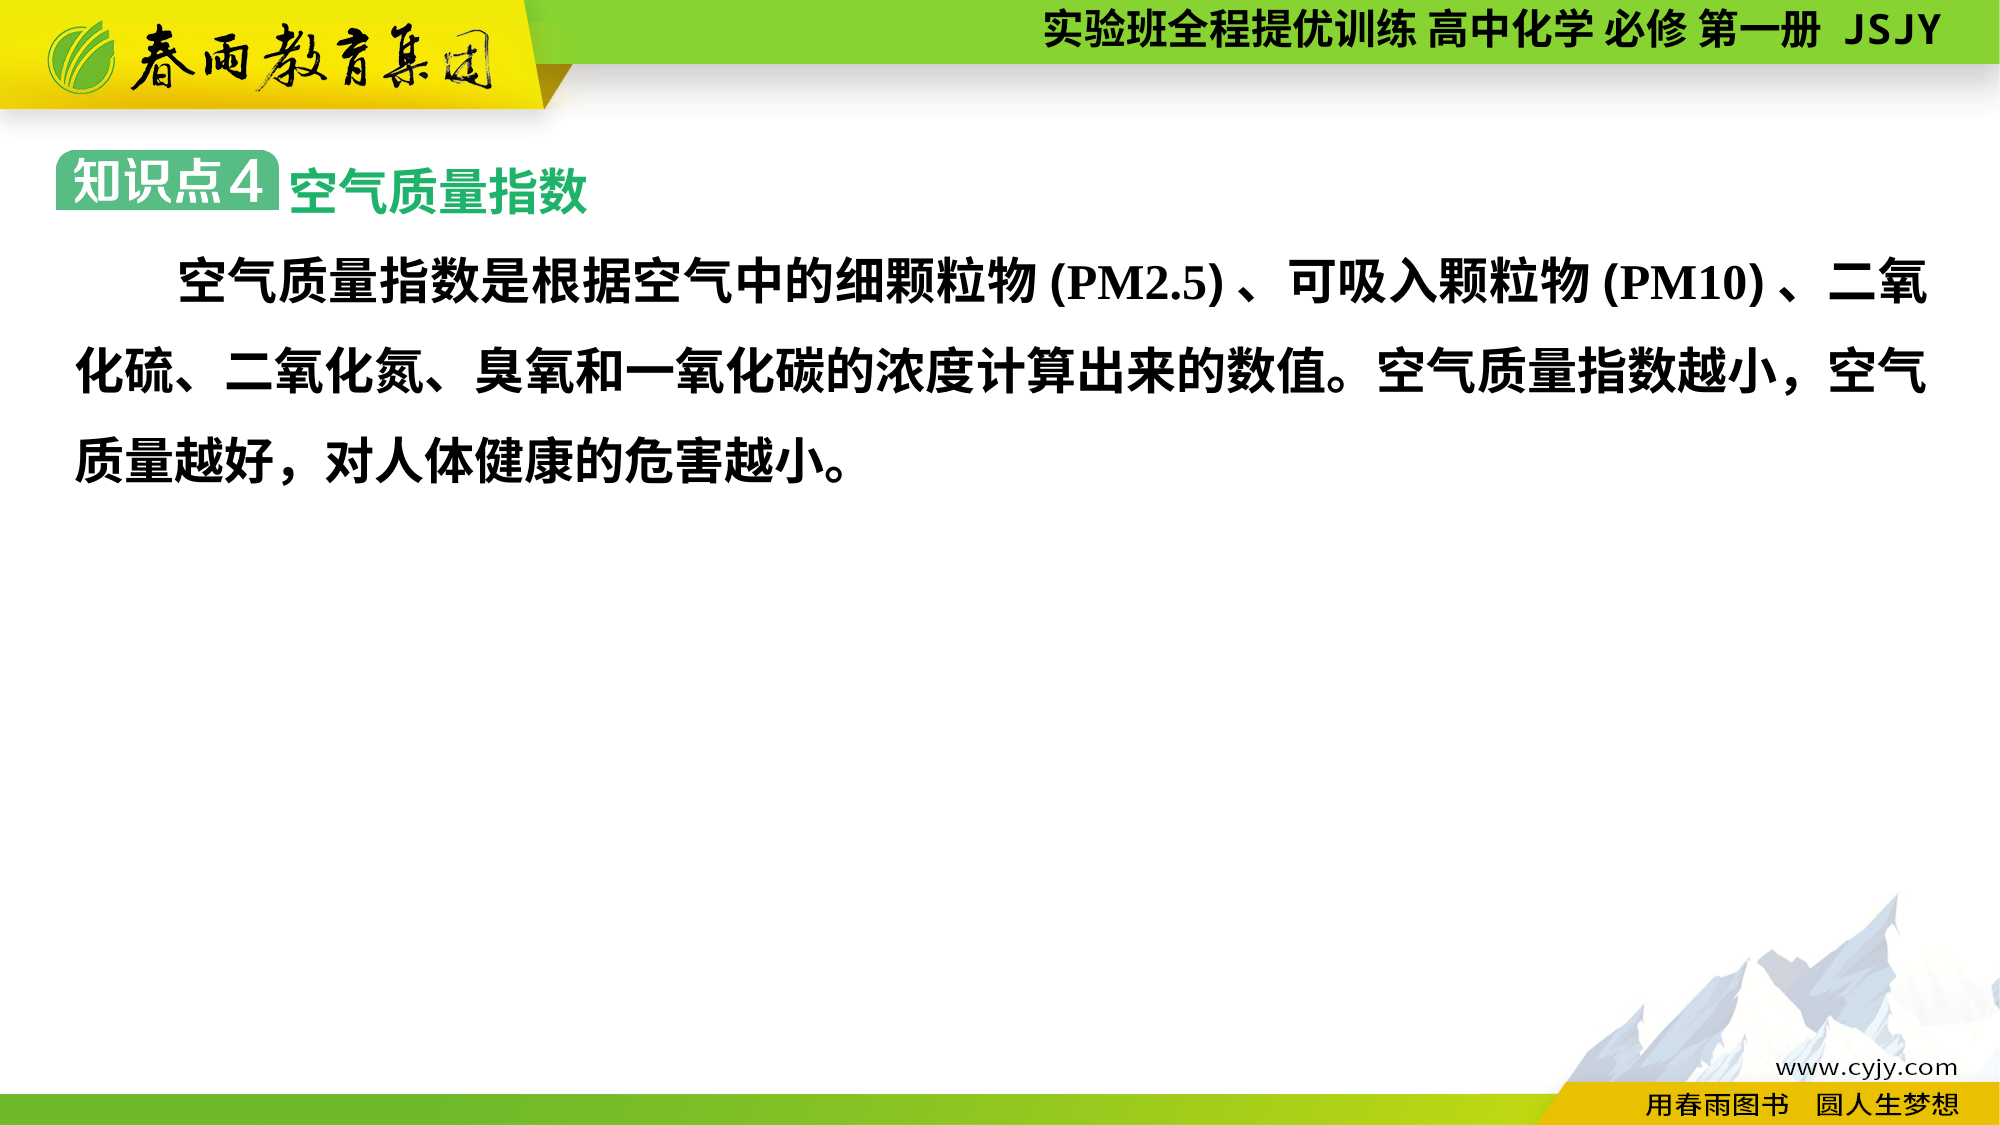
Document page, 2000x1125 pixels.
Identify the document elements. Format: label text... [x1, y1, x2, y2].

list 空气质量指数 空气质量指数是根据空气中的细颗粒物(PM2.5)、可吸入颗粒物(PM10)、二氧化硫、二氧化氮、臭氧和一氧化碳的浓度计算出来的数值。空气质量指数越小，空气质量越好，对人体健康的危害越小。 [59, 122, 1944, 502]
picture [0, 0, 2000, 1125]
